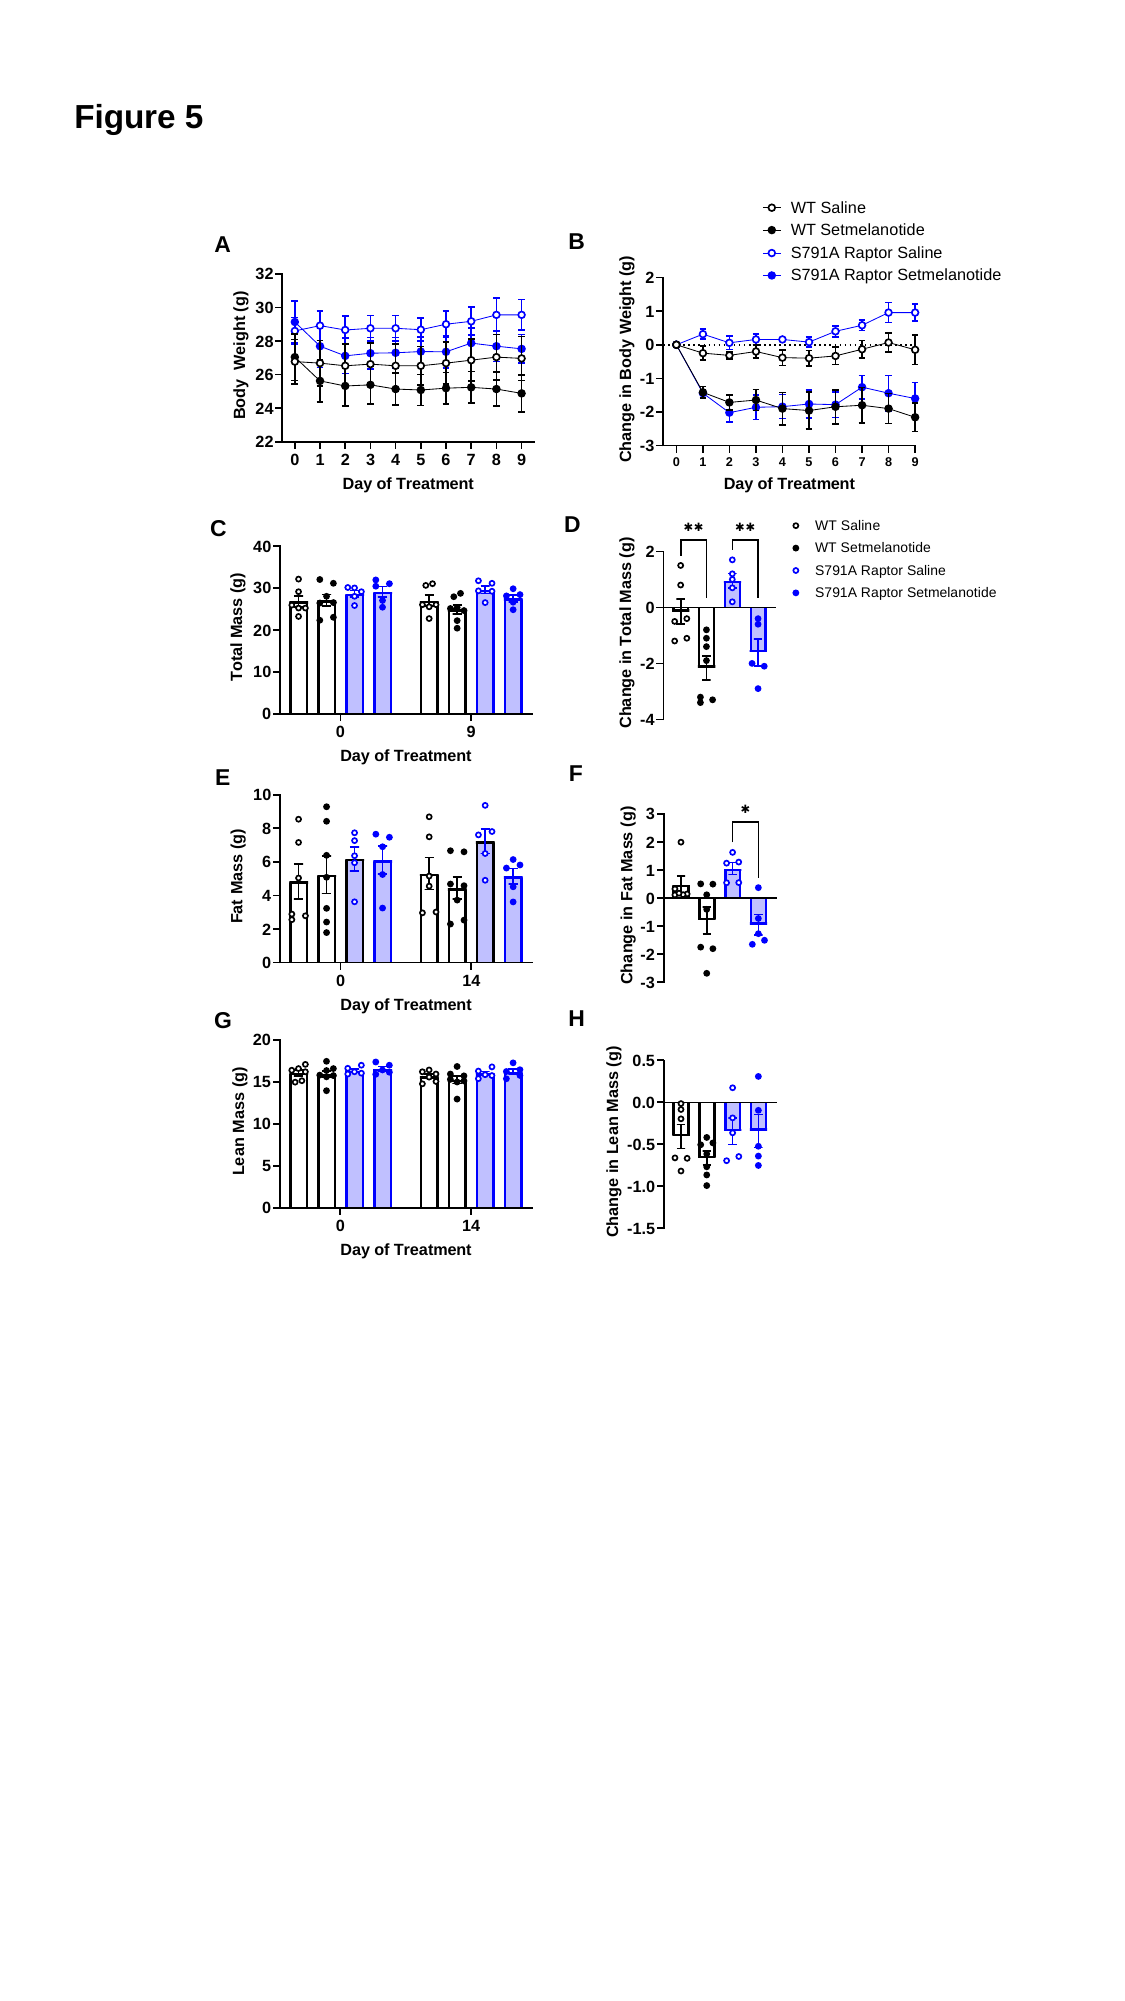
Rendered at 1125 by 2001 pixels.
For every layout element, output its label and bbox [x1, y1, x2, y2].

text_box [58, 87, 1014, 1271]
